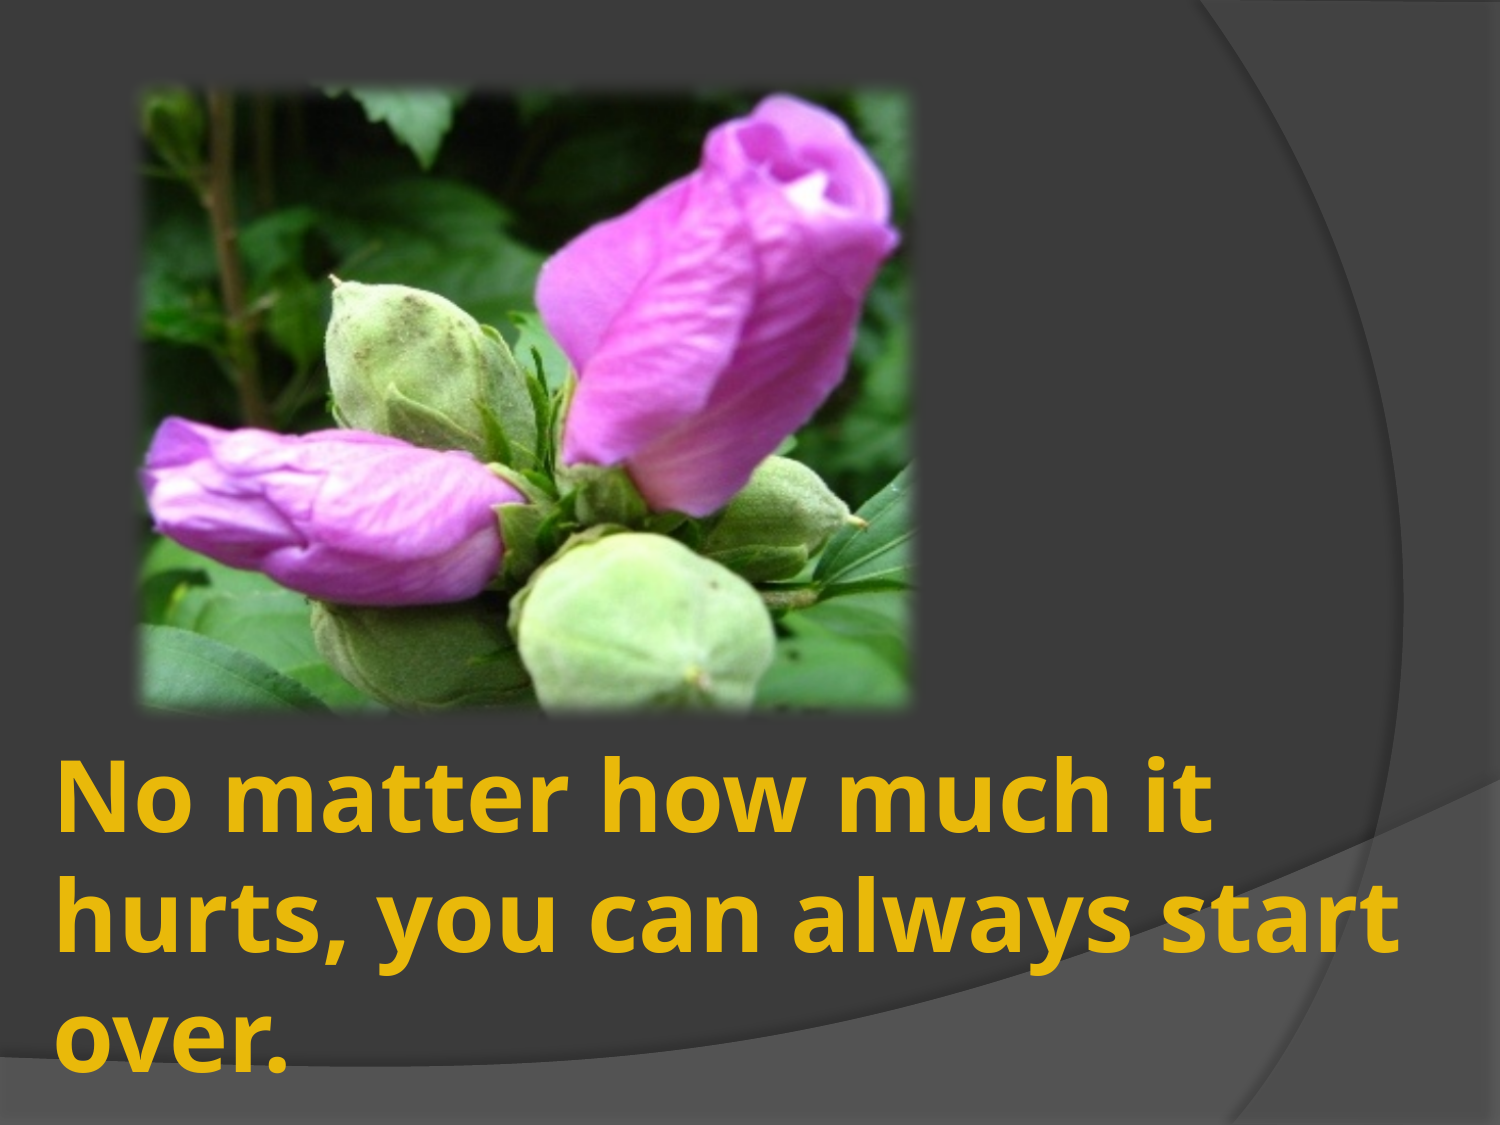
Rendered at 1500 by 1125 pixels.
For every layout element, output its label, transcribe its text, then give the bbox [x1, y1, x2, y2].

picture [124, 74, 926, 726]
text_box No matter how much it hurts, you can always start over. [37, 725, 1463, 1100]
